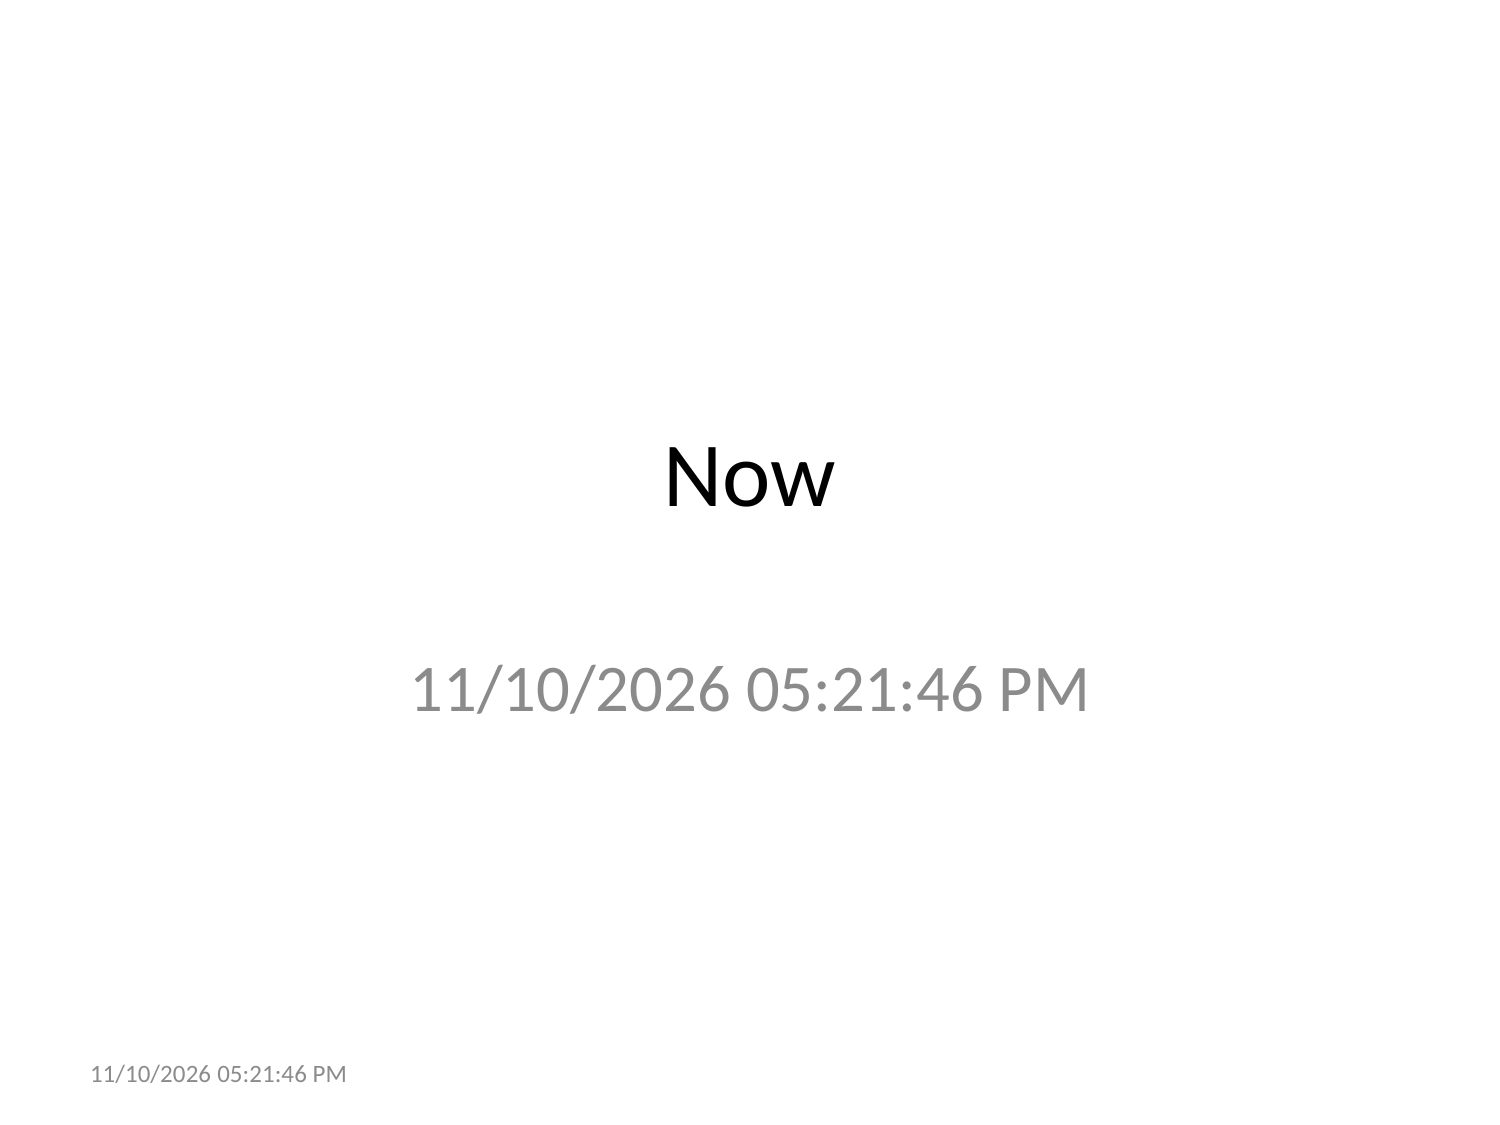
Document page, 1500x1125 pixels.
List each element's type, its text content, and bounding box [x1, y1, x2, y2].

title Now [112, 349, 1388, 591]
subtitle 2011-12-19 10:20:04 AM [225, 637, 1275, 925]
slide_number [75, 1042, 425, 1103]
